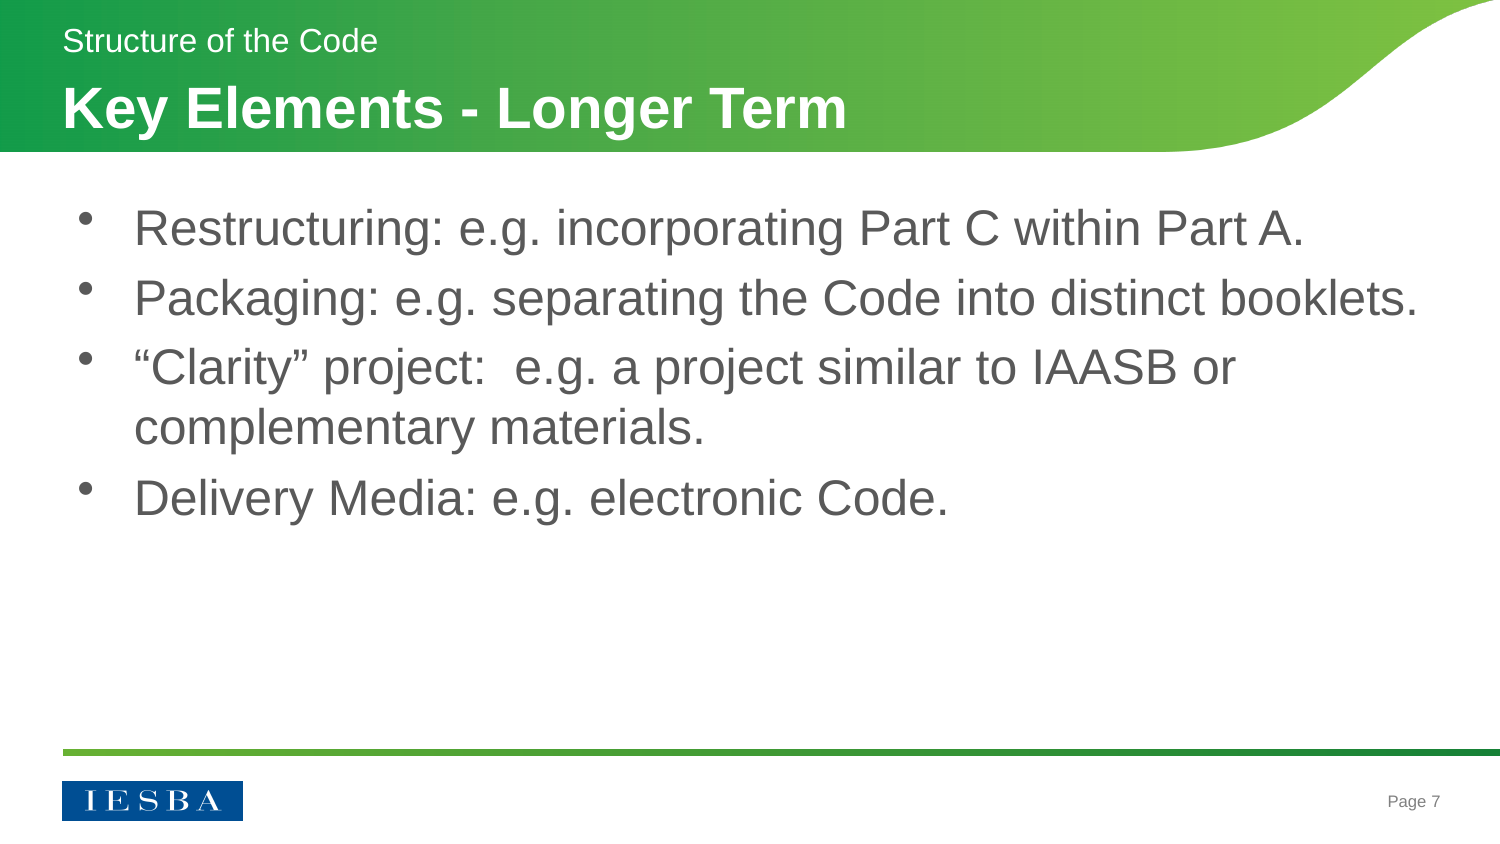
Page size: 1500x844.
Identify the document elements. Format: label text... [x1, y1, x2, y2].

picture [0, 0, 1497, 152]
list Restructuring: e.g. incorporating Part C within Part A. Packaging: e.g. separating the Code into distinct booklets. “Clarity” project: e.g. a project similar to IAASB or complementary materials. Delivery Media: e.g. electronic Code. [62, 187, 1450, 694]
title Key Elements - Longer Term [62, 71, 1300, 138]
subtitle Structure of the Code [62, 18, 650, 60]
picture [62, 781, 243, 821]
